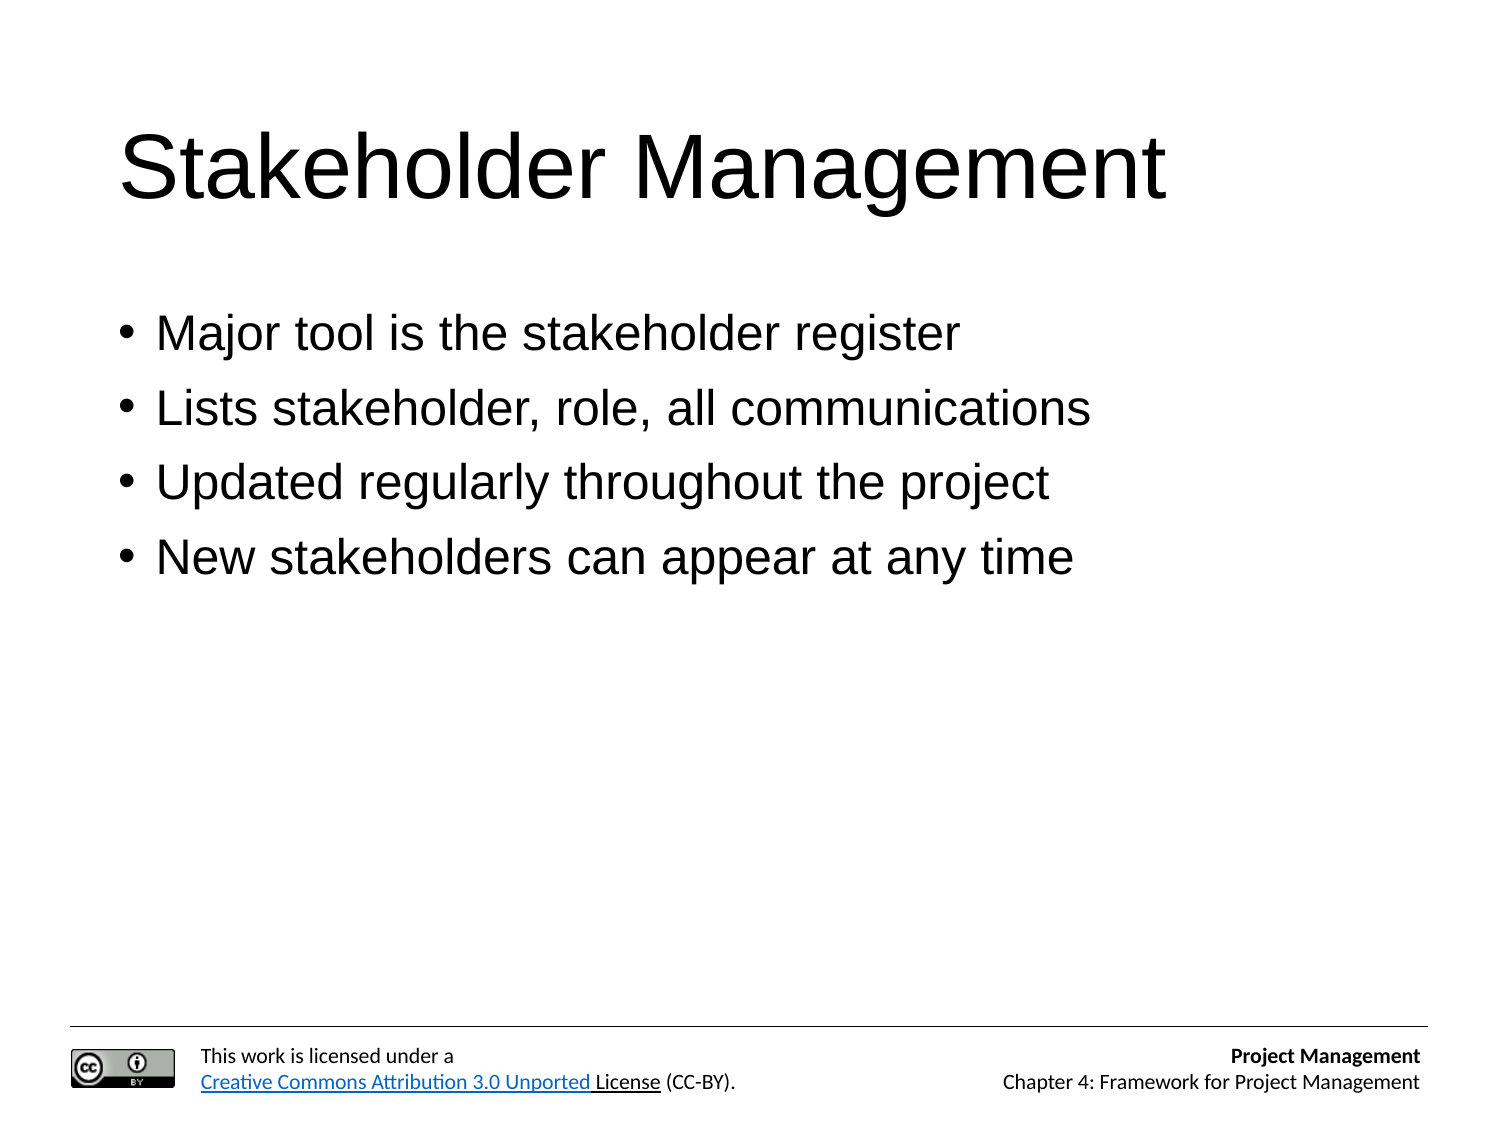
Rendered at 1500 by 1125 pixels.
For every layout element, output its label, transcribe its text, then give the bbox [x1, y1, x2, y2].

title Stakeholder Management [103, 59, 1397, 278]
picture [71, 1049, 175, 1088]
list Major tool is the stakeholder register Lists stakeholder, role, all communications Updated regularly throughout the project New stakeholders can appear at any time [103, 299, 1397, 1014]
